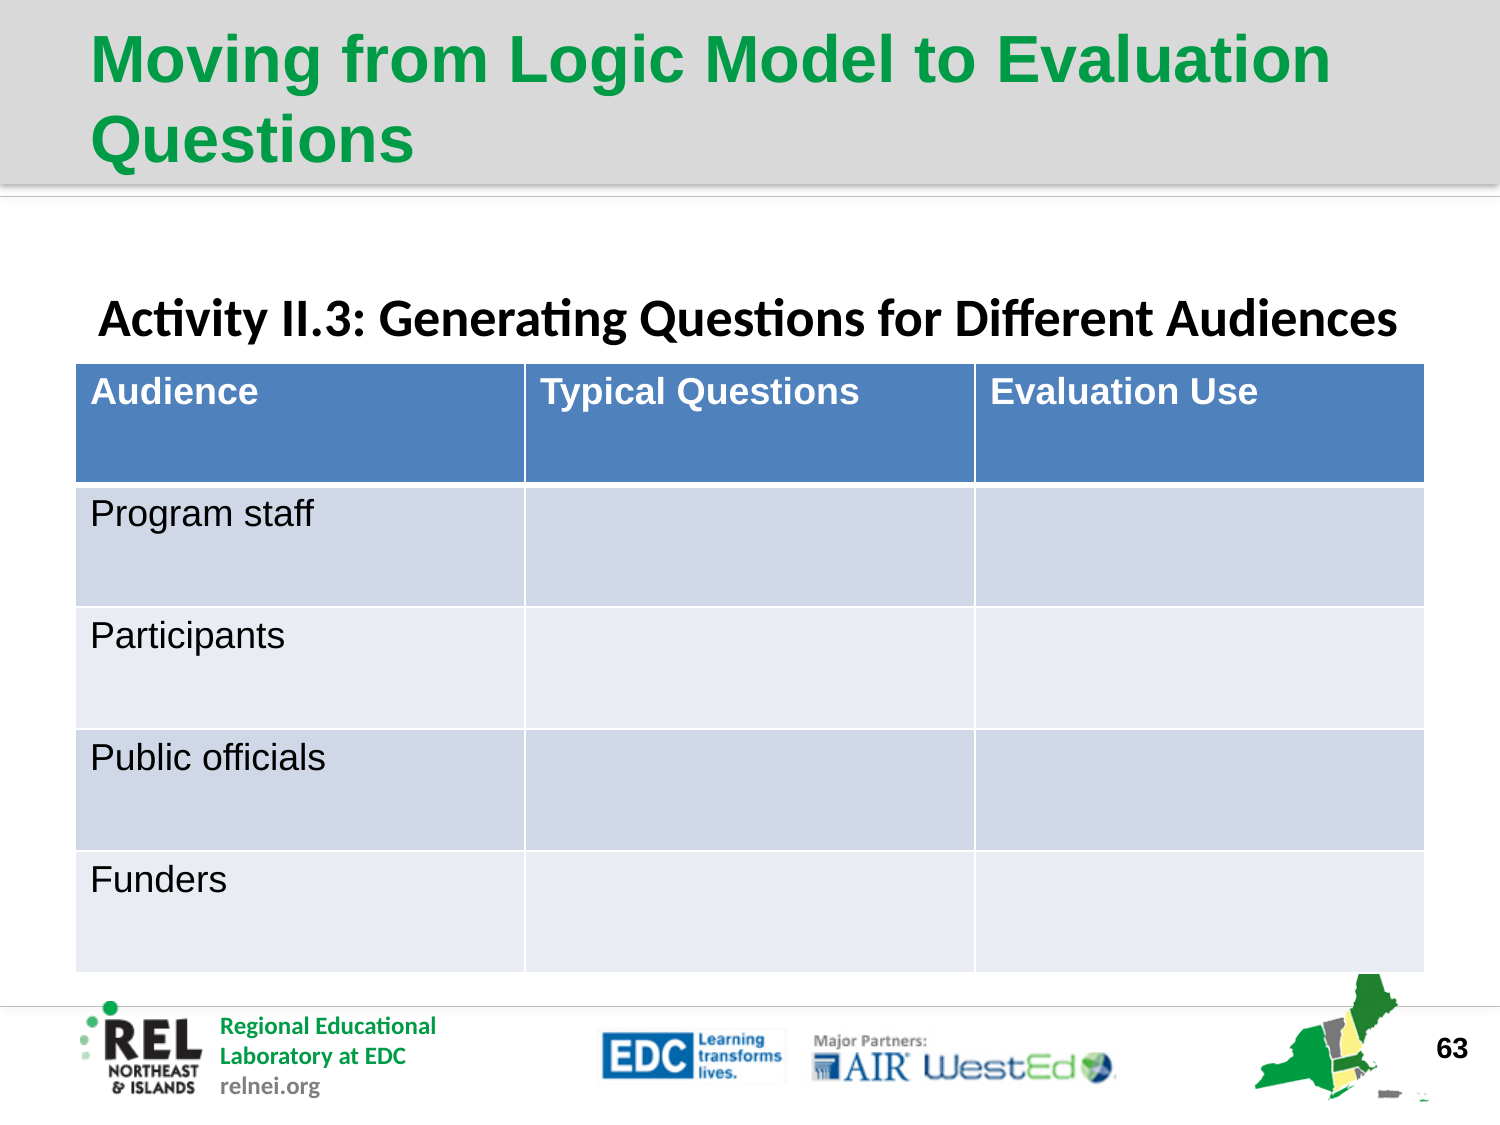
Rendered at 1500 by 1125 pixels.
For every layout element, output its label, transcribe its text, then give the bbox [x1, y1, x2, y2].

table_cell [976, 608, 1424, 728]
picture [1245, 964, 1442, 1103]
table_cell [976, 852, 1424, 972]
table_cell [976, 730, 1424, 850]
table_cell [526, 852, 974, 972]
table_cell [526, 608, 974, 728]
picture [594, 1028, 1138, 1091]
table_header Audience [76, 364, 524, 482]
text_box Activity II.3: Generating Questions for Different Audiences [83, 274, 1415, 355]
table_header Typical Questions [526, 364, 974, 482]
table_cell Funders [76, 852, 524, 972]
table_header Evaluation Use [976, 364, 1424, 482]
table_cell [526, 488, 974, 606]
slide_number 63 [1392, 1017, 1484, 1077]
table_cell Public officials [76, 730, 524, 850]
table_cell [526, 730, 974, 850]
title Moving from Logic Model to Evaluation Questions [75, 25, 1425, 165]
table_cell Participants [76, 608, 524, 728]
table_cell Program staff [76, 488, 524, 606]
picture [80, 1001, 227, 1108]
table_cell [976, 488, 1424, 606]
